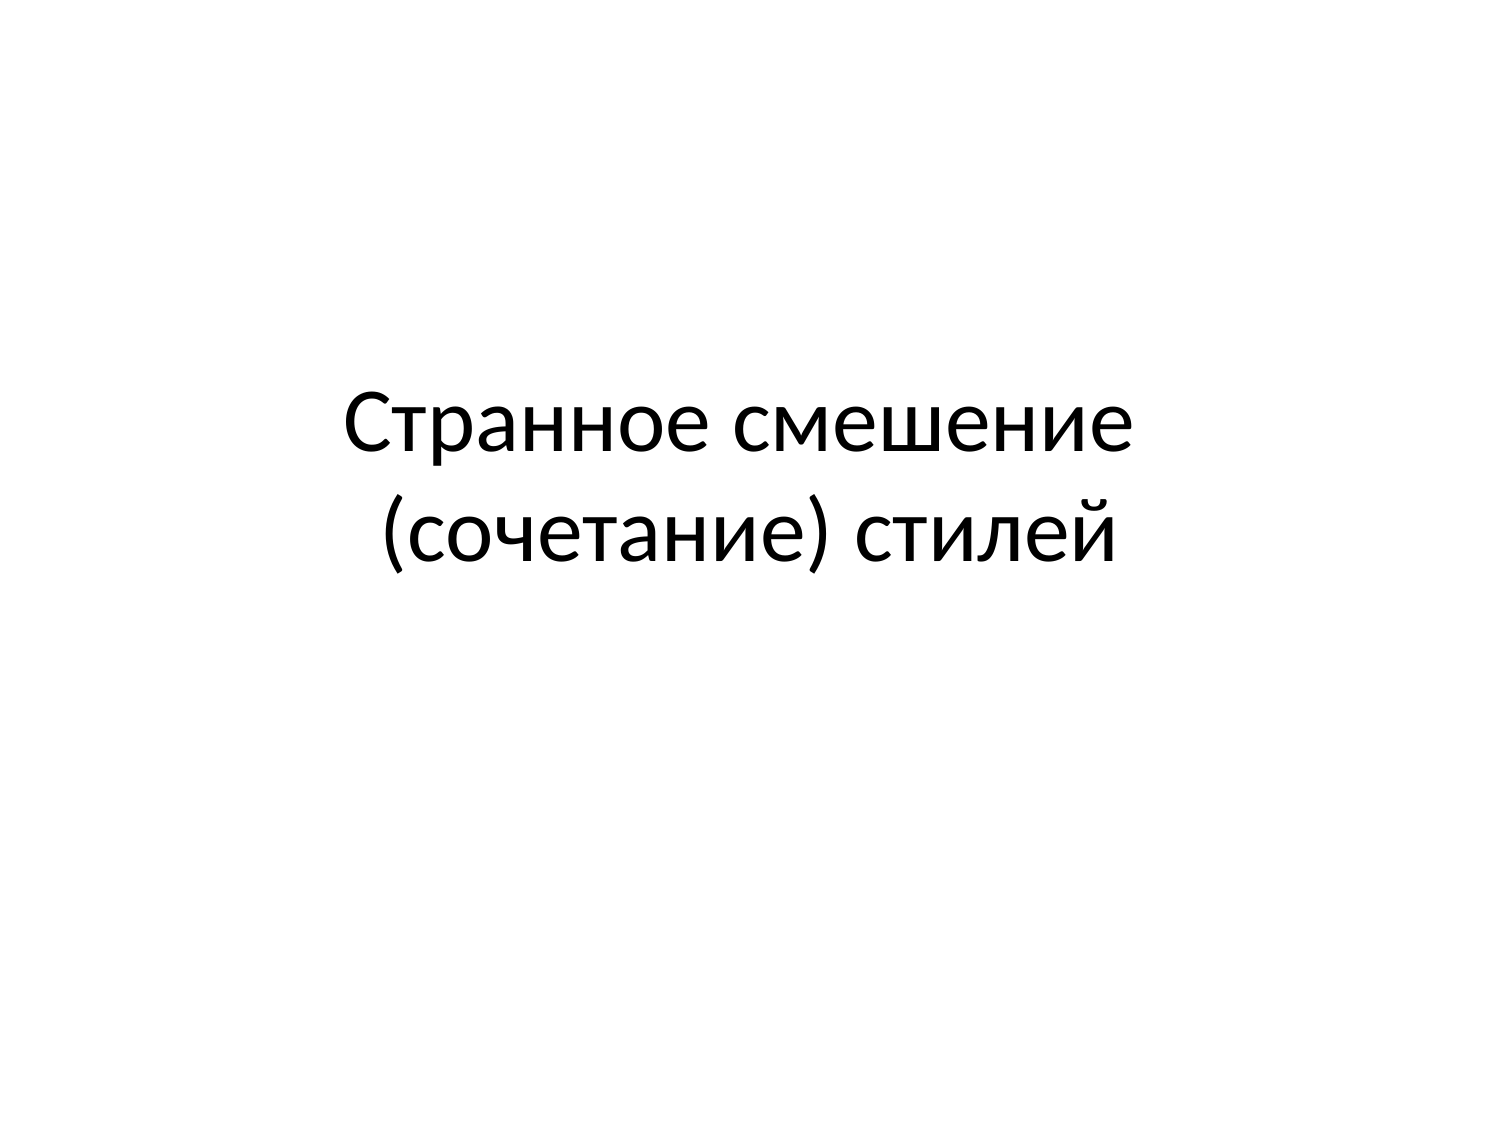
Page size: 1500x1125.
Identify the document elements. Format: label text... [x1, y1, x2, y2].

title Странное смешение (сочетание) стилей [112, 349, 1388, 591]
